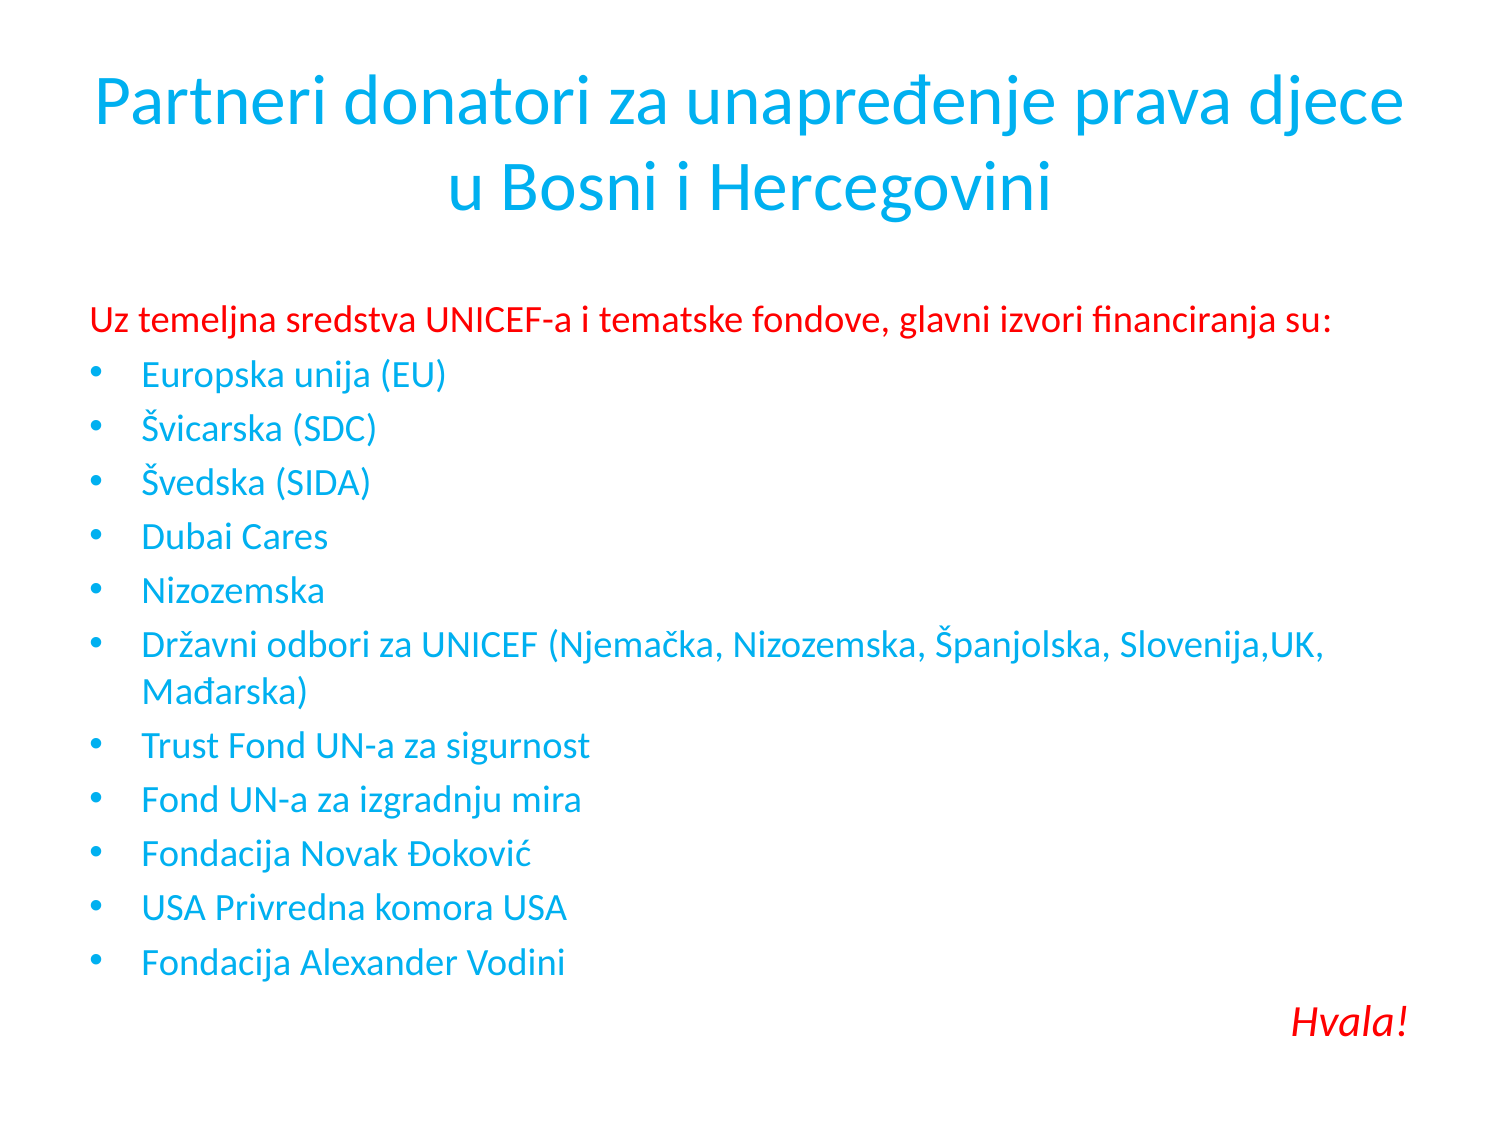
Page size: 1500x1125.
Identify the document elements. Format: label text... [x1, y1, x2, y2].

list Uz temeljna sredstva UNICEF-a i tematske fondove, glavni izvori financiranja su: Europska unija (EU) Švicarska (SDC) Švedska (SIDA) Dubai Cares Nizozemska Državni odbori za UNICEF (Njemačka, Nizozemska, Španjolska, Slovenija,UK, Mađarska) Trust Fond UN-a za sigurnost Fond UN-a za izgradnju mira Fondacija Novak Đoković USA Privredna komora USA Fondacija Alexander Vodini Hvala! [74, 232, 1425, 1063]
title Partneri donatori za unapređenje prava djece u Bosni i Hercegovini [75, 45, 1425, 232]
